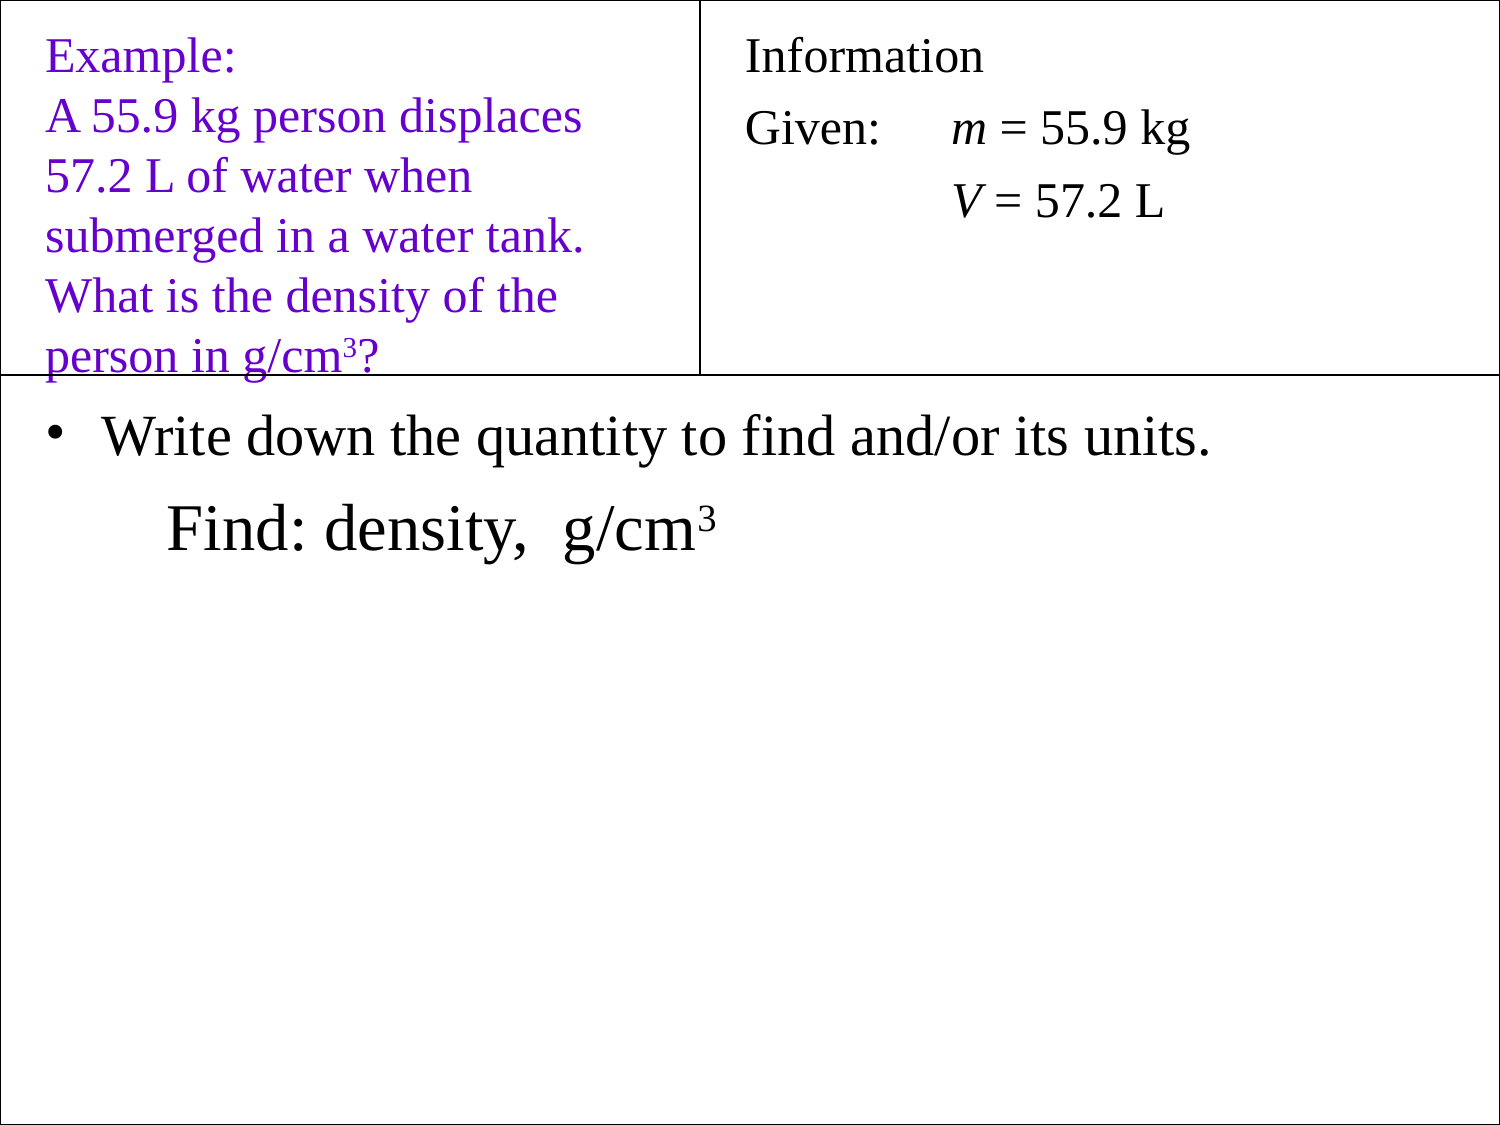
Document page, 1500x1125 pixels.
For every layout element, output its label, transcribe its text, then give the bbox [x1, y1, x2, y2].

text_box Information Given: m = 55.9 kg V = 57.2 L [699, 0, 1500, 375]
text_box Example: A 55.9 kg person displaces 57.2 L of water when submerged in a water tank. What is the density of the person in g/cm3? [0, 0, 699, 374]
text_box Write down the quantity to find and/or its units. Find: density, g/cm3 [0, 374, 1500, 1125]
